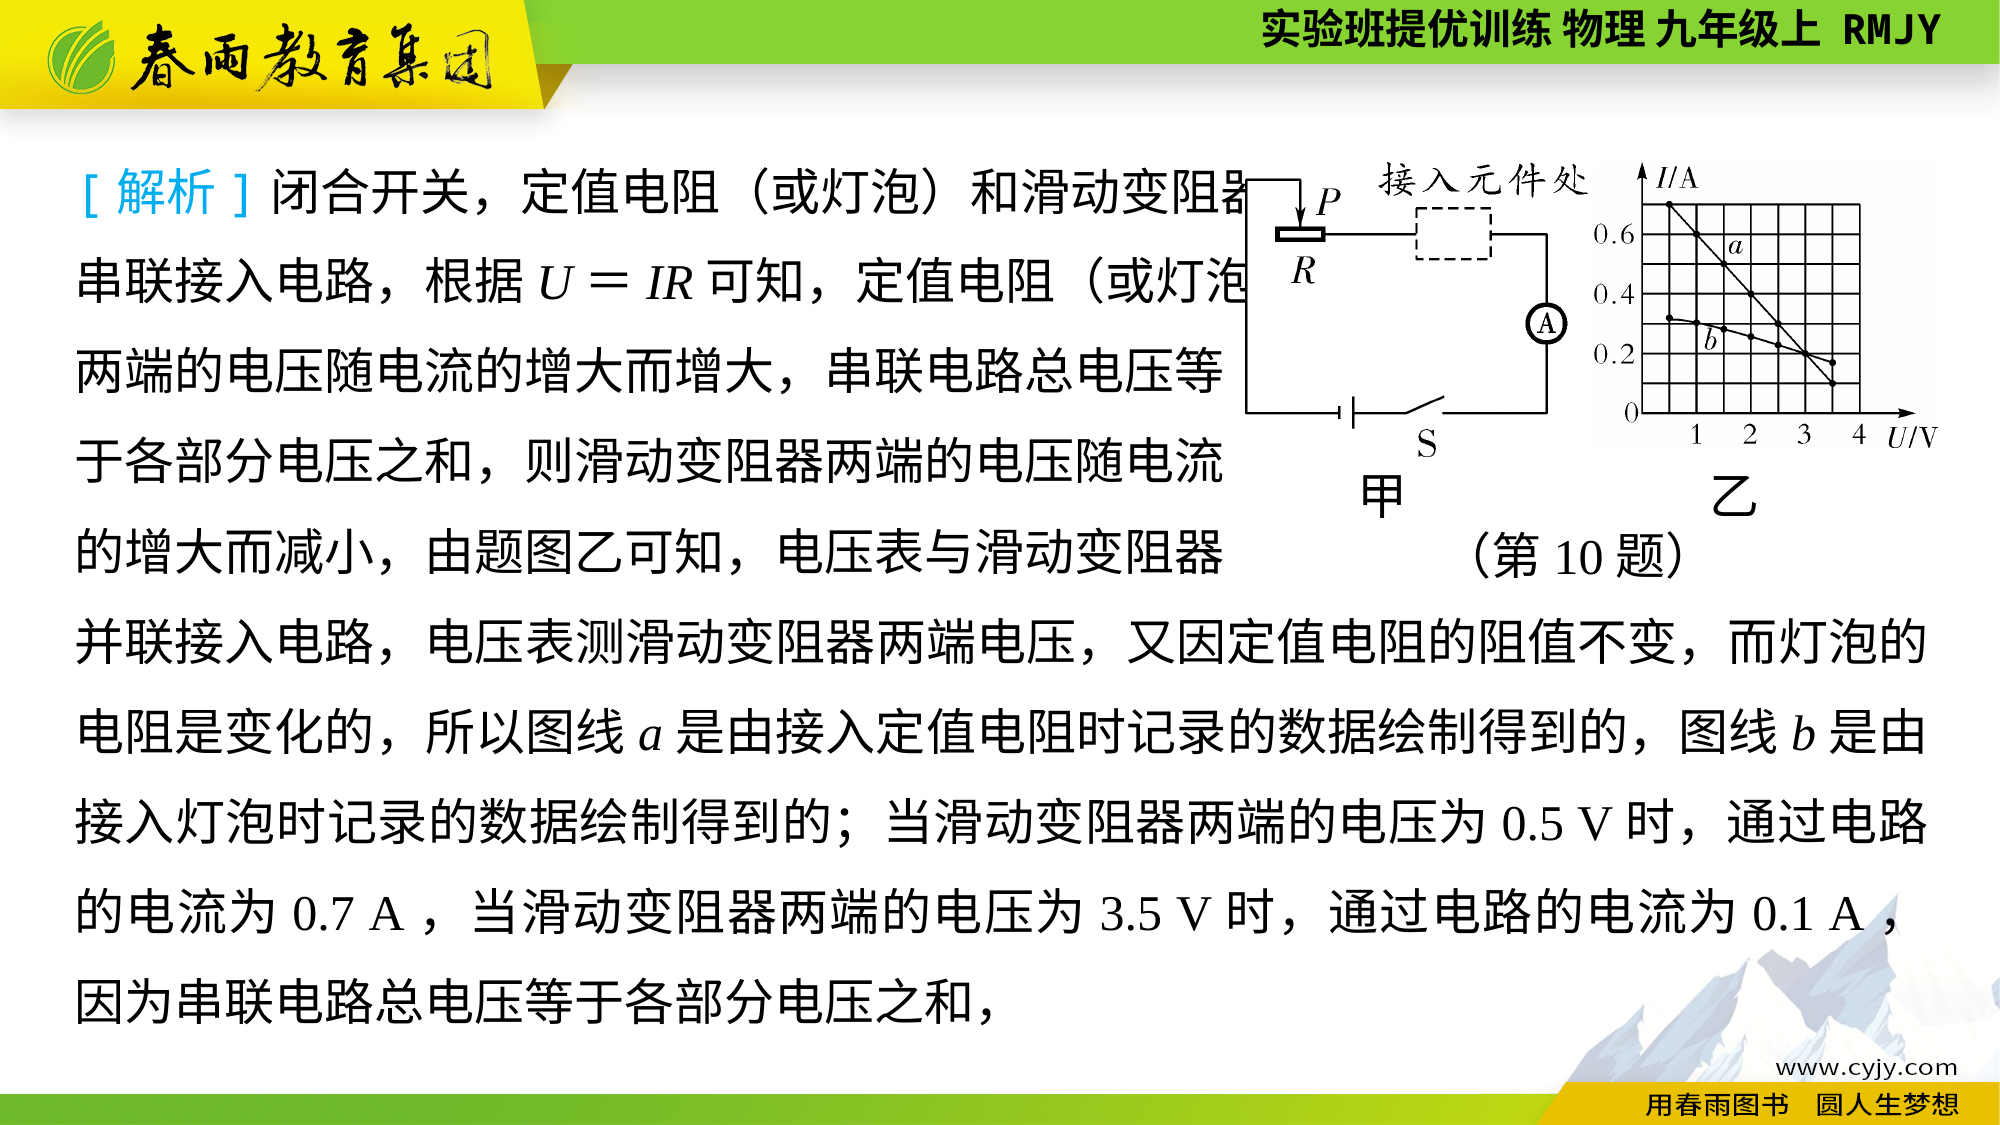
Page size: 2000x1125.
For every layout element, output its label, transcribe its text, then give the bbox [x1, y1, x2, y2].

picture [0, 0, 2000, 1125]
list [解析]闭合开关，定值电阻（或灯泡）和滑动变阻器 串联接入电路，根据U＝IR可知，定值电阻（或灯泡） 两端的电压随电流的增大而增大，串联电路总电压等 于各部分电压之和，则滑动变阻器两端的电压随电流 的增大而减小，由题图乙可知，电压表与滑动变阻器 并联接入电路，电压表测滑动变阻器两端电压，又因定值电阻的阻值不变，而灯泡的电阻是变化的，所以图线a是由接入定值电阻时记录的数据绘制得到的，图线b是由接入灯泡时记录的数据绘制得到的；当滑动变阻器两端的电压为0.5 V时，通过电路的电流为0.7 A，当滑动变阻器两端的电压为3.5 V时，通过电路的电流为0.1 A，因为串联电路总电压等于各部分电压之和， [59, 122, 1944, 1047]
text_box 甲 乙 （第10题） [1342, 456, 1815, 592]
